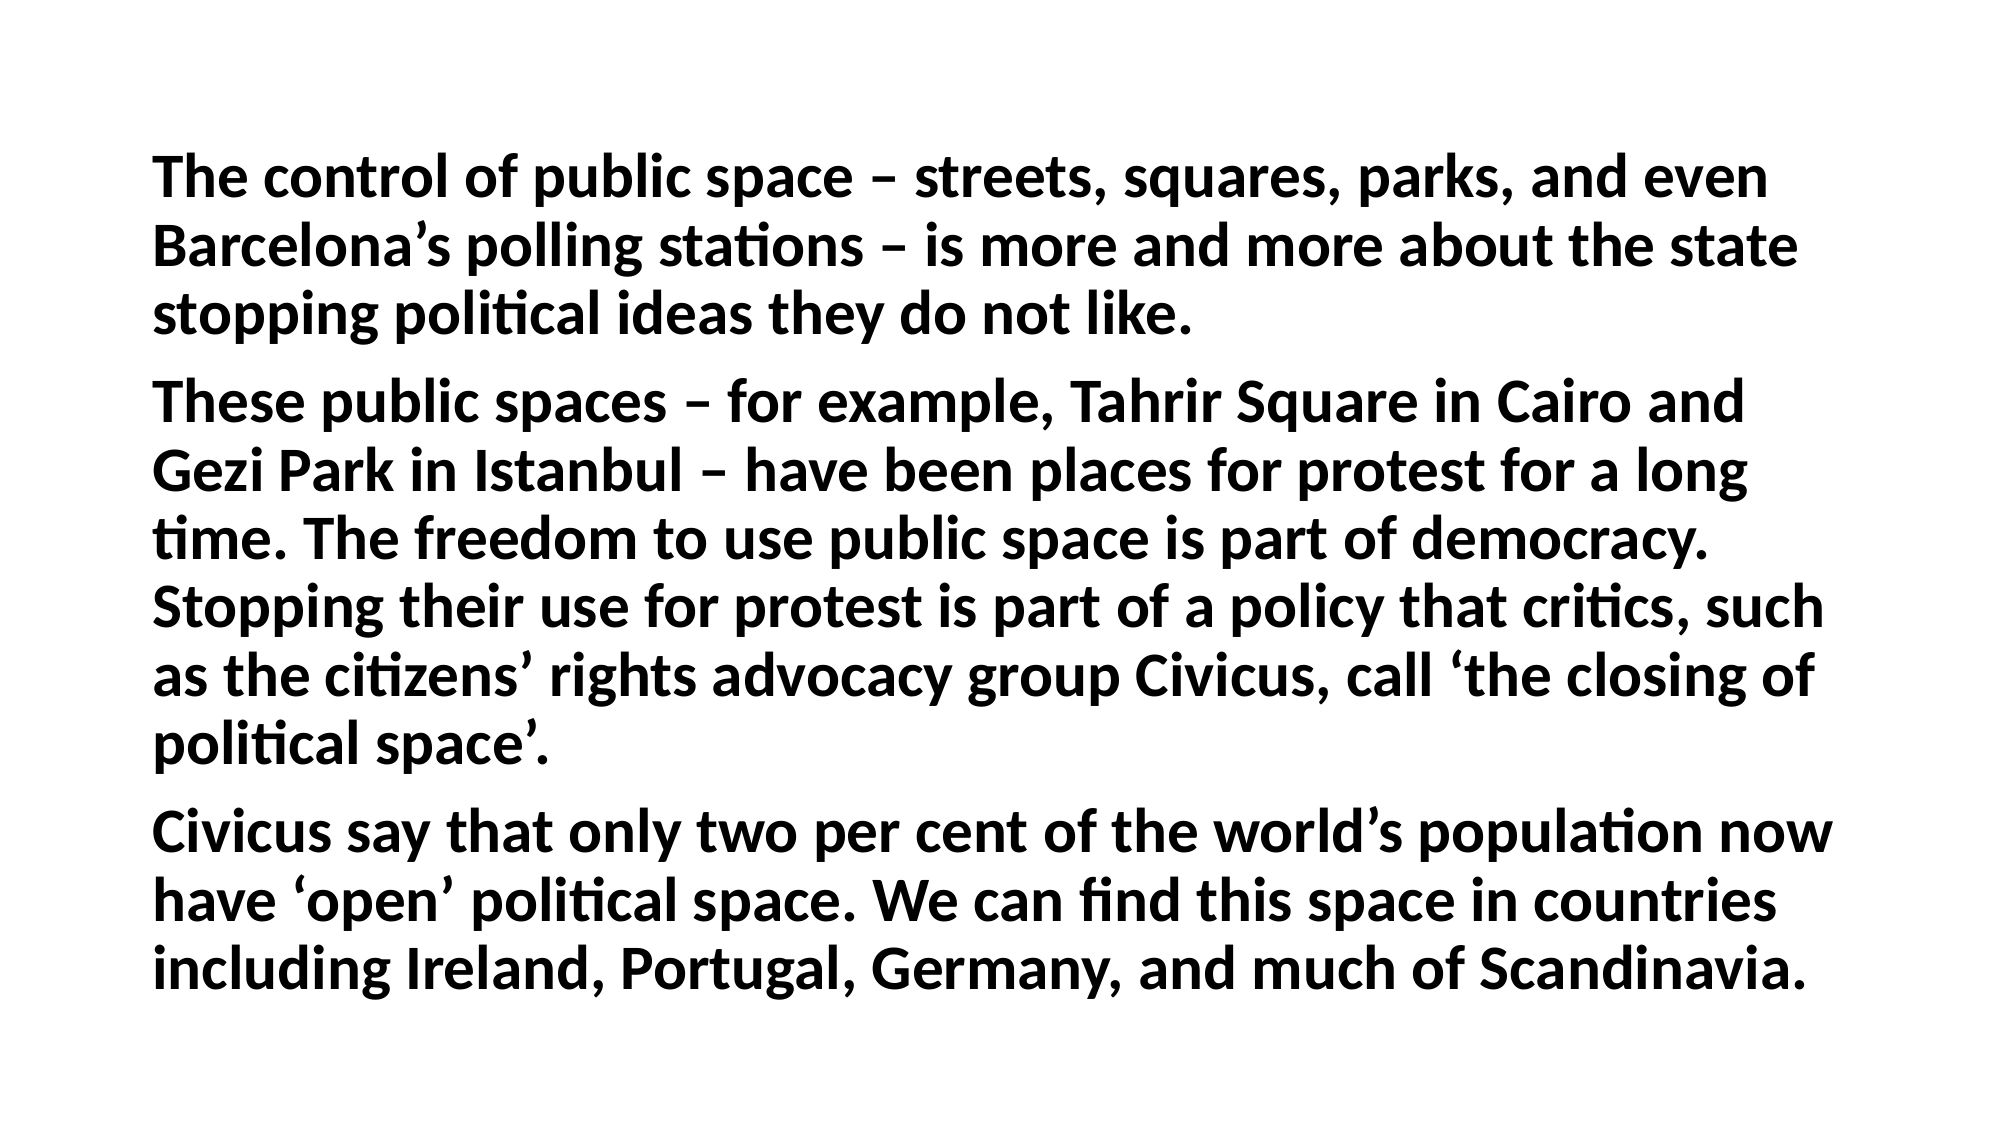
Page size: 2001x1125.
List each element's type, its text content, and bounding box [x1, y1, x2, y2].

list The control of public space – streets, squares, parks, and even Barcelona’s polling stations – is more and more about the state stopping political ideas they do not like. These public spaces – for example, Tahrir Square in Cairo and Gezi Park in Istanbul – have been places for protest for a long time. The freedom to use public space is part of democracy. Stopping their use for protest is part of a policy that critics, such as the citizens’ rights advocacy group Civicus, call ‘the closing of political space’. Civicus say that only two per cent of the world’s population now have ‘open’ political space. We can find this space in countries including Ireland, Portugal, Germany, and much of Scandinavia. [137, 135, 1863, 1066]
